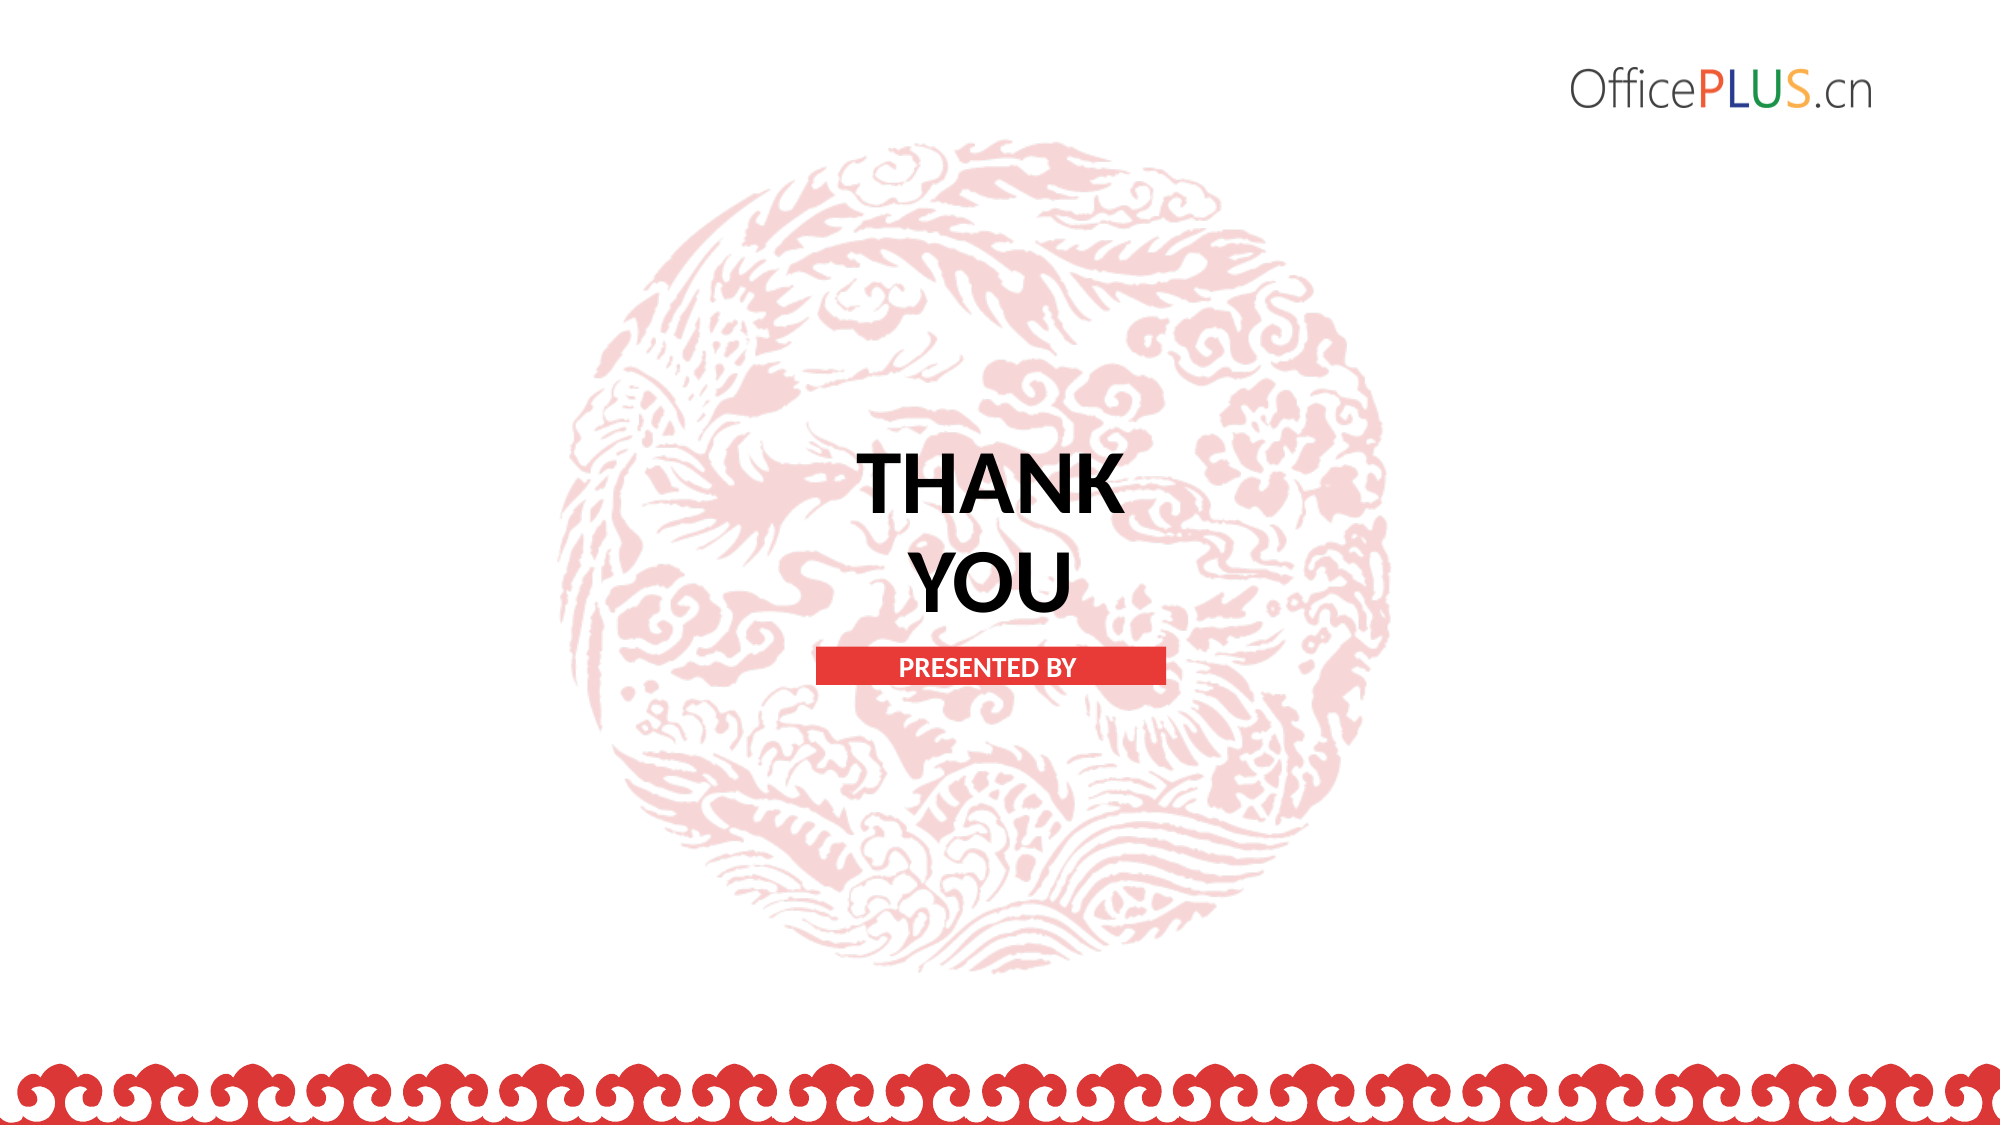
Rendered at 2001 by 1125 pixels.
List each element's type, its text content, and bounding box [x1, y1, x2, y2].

picture [337, 67, 1871, 1003]
text_box PRESENTED BY [815, 646, 1167, 686]
text_box THANK YOU [606, 426, 1376, 640]
